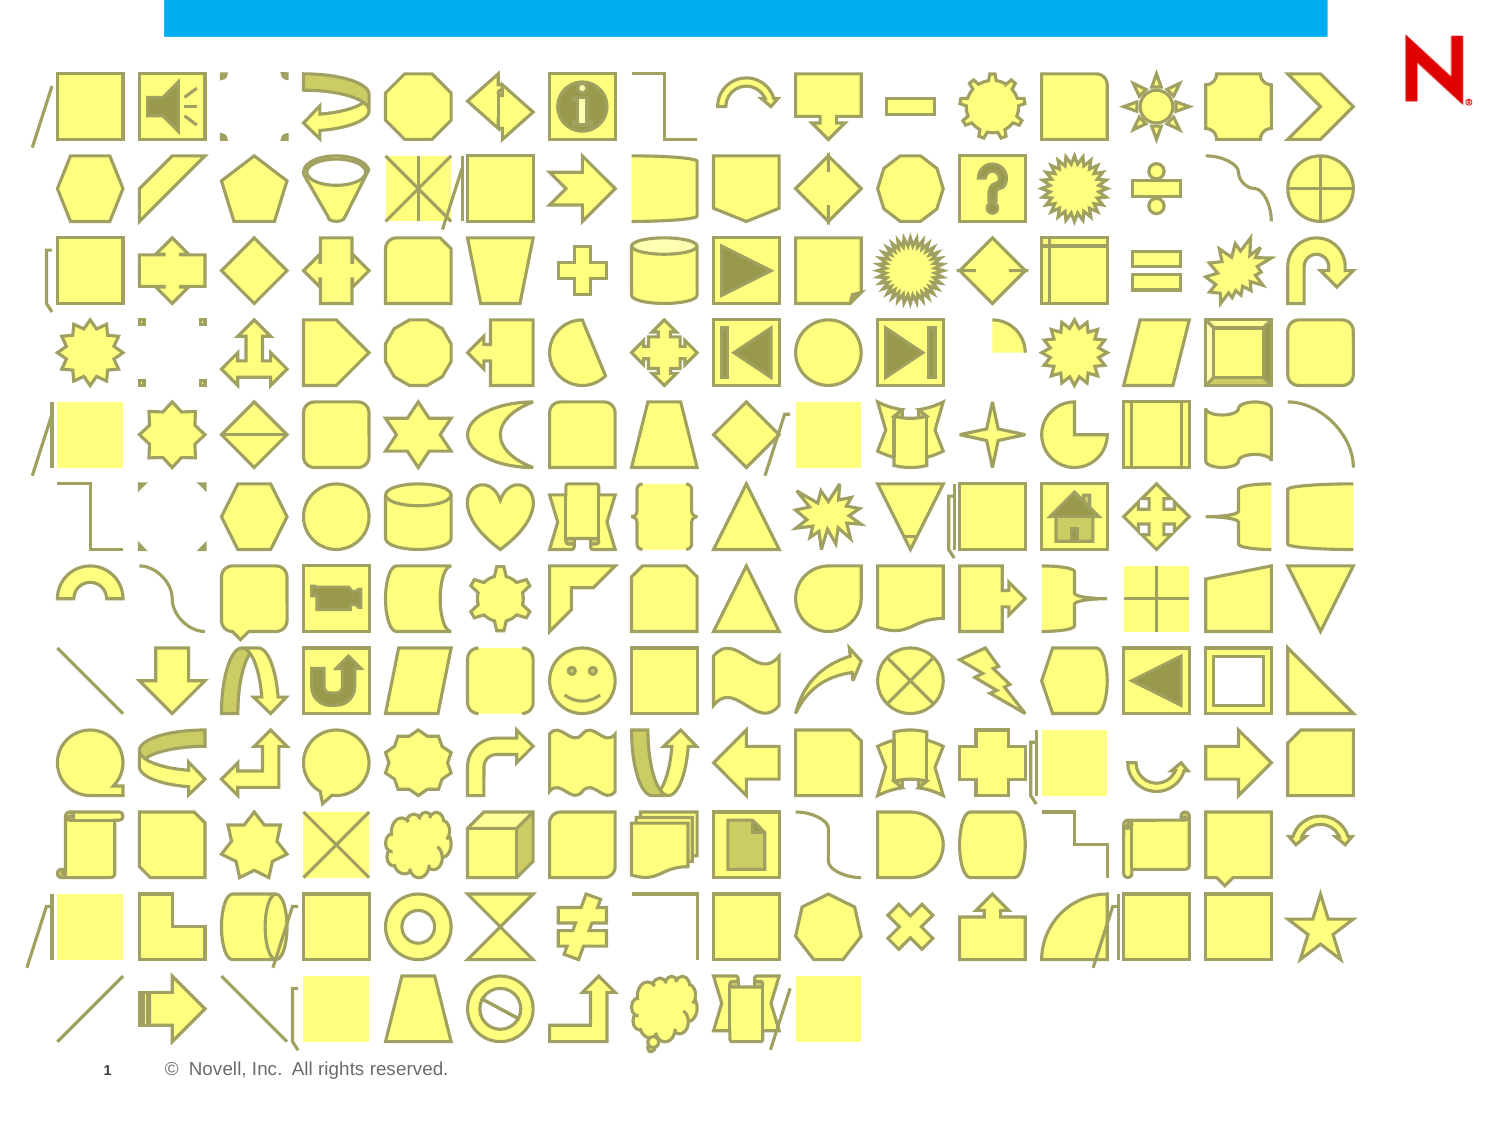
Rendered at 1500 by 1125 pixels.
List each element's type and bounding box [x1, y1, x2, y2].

text_box [1287, 483, 1354, 550]
text_box [1041, 73, 1108, 140]
text_box [385, 483, 452, 550]
text_box [1166, 117, 1180, 130]
text_box [1287, 155, 1354, 222]
text_box [303, 894, 370, 960]
text_box [959, 565, 1026, 632]
text_box [57, 565, 124, 599]
text_box [713, 483, 780, 550]
text_box [221, 483, 288, 550]
text_box [57, 729, 124, 796]
text_box [959, 401, 1026, 468]
text_box [877, 237, 944, 304]
text_box [467, 894, 534, 960]
text_box [139, 812, 206, 878]
text_box [221, 155, 288, 222]
text_box [1205, 894, 1272, 960]
text_box [713, 976, 780, 1042]
text_box [887, 904, 933, 950]
text_box [1041, 894, 1108, 960]
text_box [877, 483, 944, 550]
text_box [385, 729, 452, 796]
text_box [57, 73, 124, 140]
text_box [713, 894, 780, 960]
text_box [795, 319, 862, 386]
text_box [1205, 729, 1272, 796]
text_box [631, 237, 698, 304]
text_box [1205, 319, 1272, 386]
text_box [1123, 894, 1190, 960]
text_box [385, 401, 452, 468]
text_box [1123, 647, 1190, 714]
text_box [796, 976, 861, 1042]
text_box [1205, 565, 1272, 632]
text_box [467, 319, 534, 386]
text_box [1205, 237, 1272, 304]
text_box [1041, 483, 1108, 550]
text_box [221, 237, 288, 304]
text_box [303, 483, 370, 550]
text_box [631, 812, 698, 878]
text_box [467, 401, 534, 468]
text_box [1133, 83, 1146, 97]
text_box [549, 812, 616, 878]
text_box [467, 729, 534, 796]
text_box [1133, 117, 1146, 130]
text_box [303, 319, 370, 386]
text_box [631, 729, 697, 796]
text_box [717, 77, 778, 107]
text_box [139, 647, 206, 714]
text_box [1041, 319, 1108, 386]
text_box [139, 729, 206, 795]
text_box [631, 565, 698, 632]
text_box [795, 894, 862, 960]
text_box [549, 319, 606, 386]
picture [1403, 32, 1473, 107]
text_box [631, 401, 698, 468]
text_box [796, 402, 861, 468]
text_box [221, 894, 288, 960]
text_box [795, 729, 862, 796]
text_box [1132, 274, 1181, 290]
text_box [303, 73, 370, 139]
text_box [1042, 730, 1107, 796]
text_box [385, 237, 452, 304]
text_box [1127, 762, 1188, 792]
text_box [303, 812, 370, 878]
text_box [1287, 647, 1354, 714]
text_box [959, 483, 1026, 550]
text_box [1287, 319, 1354, 386]
text_box [1123, 483, 1190, 550]
text_box [713, 812, 780, 878]
text_box [1151, 126, 1162, 140]
text_box [139, 73, 206, 140]
text_box [467, 647, 534, 714]
text_box [713, 319, 780, 386]
text_box [385, 976, 452, 1042]
text_box [467, 73, 534, 140]
text_box [1287, 565, 1354, 632]
text_box [221, 401, 288, 468]
text_box [877, 319, 944, 386]
text_box [139, 237, 206, 304]
text_box [303, 976, 369, 1042]
text_box [795, 155, 862, 222]
text_box [713, 565, 780, 632]
text_box [1287, 894, 1354, 960]
text_box [631, 483, 698, 550]
text_box [467, 155, 534, 222]
text_box [1205, 812, 1272, 886]
text_box [1132, 251, 1181, 267]
text_box [303, 647, 370, 714]
text_box [1123, 565, 1190, 632]
text_box [795, 483, 862, 550]
text_box [303, 401, 370, 468]
text_box [303, 729, 370, 804]
text_box [467, 976, 534, 1042]
text_box [959, 894, 1026, 960]
text_box [549, 73, 616, 140]
text_box [221, 647, 287, 714]
text_box [467, 484, 534, 550]
text_box [549, 647, 616, 714]
text_box [795, 647, 862, 714]
text_box [1041, 647, 1108, 714]
text_box [877, 812, 944, 878]
text_box [631, 319, 698, 386]
text_box [385, 73, 452, 140]
text_box [959, 155, 1026, 222]
text_box [558, 894, 607, 960]
text_box [713, 155, 780, 222]
text_box [631, 647, 698, 714]
text_box [139, 401, 206, 468]
text_box [1041, 565, 1108, 632]
text_box [385, 647, 452, 714]
text_box [149, 976, 206, 1042]
text_box [558, 246, 607, 295]
text_box [549, 401, 616, 468]
text_box [795, 73, 862, 140]
text_box [303, 237, 370, 304]
text_box [877, 647, 944, 714]
text_box [959, 237, 1026, 304]
text_box [1041, 155, 1108, 222]
text_box [877, 155, 944, 222]
text_box [549, 483, 616, 550]
text_box [549, 565, 616, 632]
text_box [1151, 73, 1162, 88]
text_box [713, 729, 780, 796]
text_box [1205, 401, 1272, 468]
text_box [57, 237, 124, 304]
text_box [1287, 73, 1354, 140]
text_box [57, 155, 124, 222]
text_box [713, 237, 780, 304]
text_box [385, 565, 452, 632]
text_box [139, 894, 206, 960]
text_box [1148, 163, 1165, 179]
text_box [57, 812, 123, 878]
text_box [1140, 90, 1173, 124]
text_box [1123, 101, 1137, 112]
text_box [631, 976, 698, 1052]
text_box [385, 155, 452, 222]
text_box [1287, 237, 1354, 304]
text_box [1123, 812, 1190, 878]
text_box [467, 812, 534, 878]
text_box [1289, 816, 1353, 845]
text_box [631, 155, 698, 222]
text_box [143, 992, 148, 1026]
text_box [549, 155, 616, 222]
text_box [795, 565, 862, 632]
text_box [549, 976, 616, 1042]
text_box [221, 812, 288, 878]
text_box [886, 98, 935, 115]
text_box [959, 74, 1025, 139]
text_box [139, 155, 206, 222]
text_box [1041, 237, 1108, 304]
text_box [303, 565, 370, 632]
text_box [1205, 483, 1272, 550]
text_box [713, 401, 778, 468]
text_box [385, 319, 452, 386]
text_box [1123, 319, 1190, 386]
text_box [221, 729, 288, 796]
text_box [467, 237, 534, 304]
text_box [303, 155, 369, 222]
text_box [1205, 647, 1272, 714]
text_box [549, 730, 616, 796]
text_box [221, 319, 288, 386]
text_box [221, 565, 288, 640]
text_box [1205, 73, 1272, 140]
text_box [1041, 401, 1108, 468]
text_box [470, 566, 530, 631]
text_box [1132, 180, 1181, 197]
text_box [1123, 401, 1190, 468]
text_box [57, 319, 124, 386]
text_box [57, 402, 123, 468]
text_box [57, 894, 123, 960]
text_box [877, 729, 944, 796]
text_box [877, 401, 944, 468]
text_box [1176, 101, 1190, 112]
text_box [385, 812, 452, 878]
text_box [959, 812, 1026, 878]
text_box [877, 565, 944, 631]
text_box [1148, 198, 1165, 214]
text_box [959, 729, 1026, 796]
text_box [1287, 729, 1354, 796]
text_box [992, 319, 1026, 353]
text_box [713, 648, 780, 714]
text_box [385, 894, 452, 960]
text_box [1166, 83, 1180, 97]
text_box [795, 237, 862, 304]
text_box [959, 647, 1026, 714]
